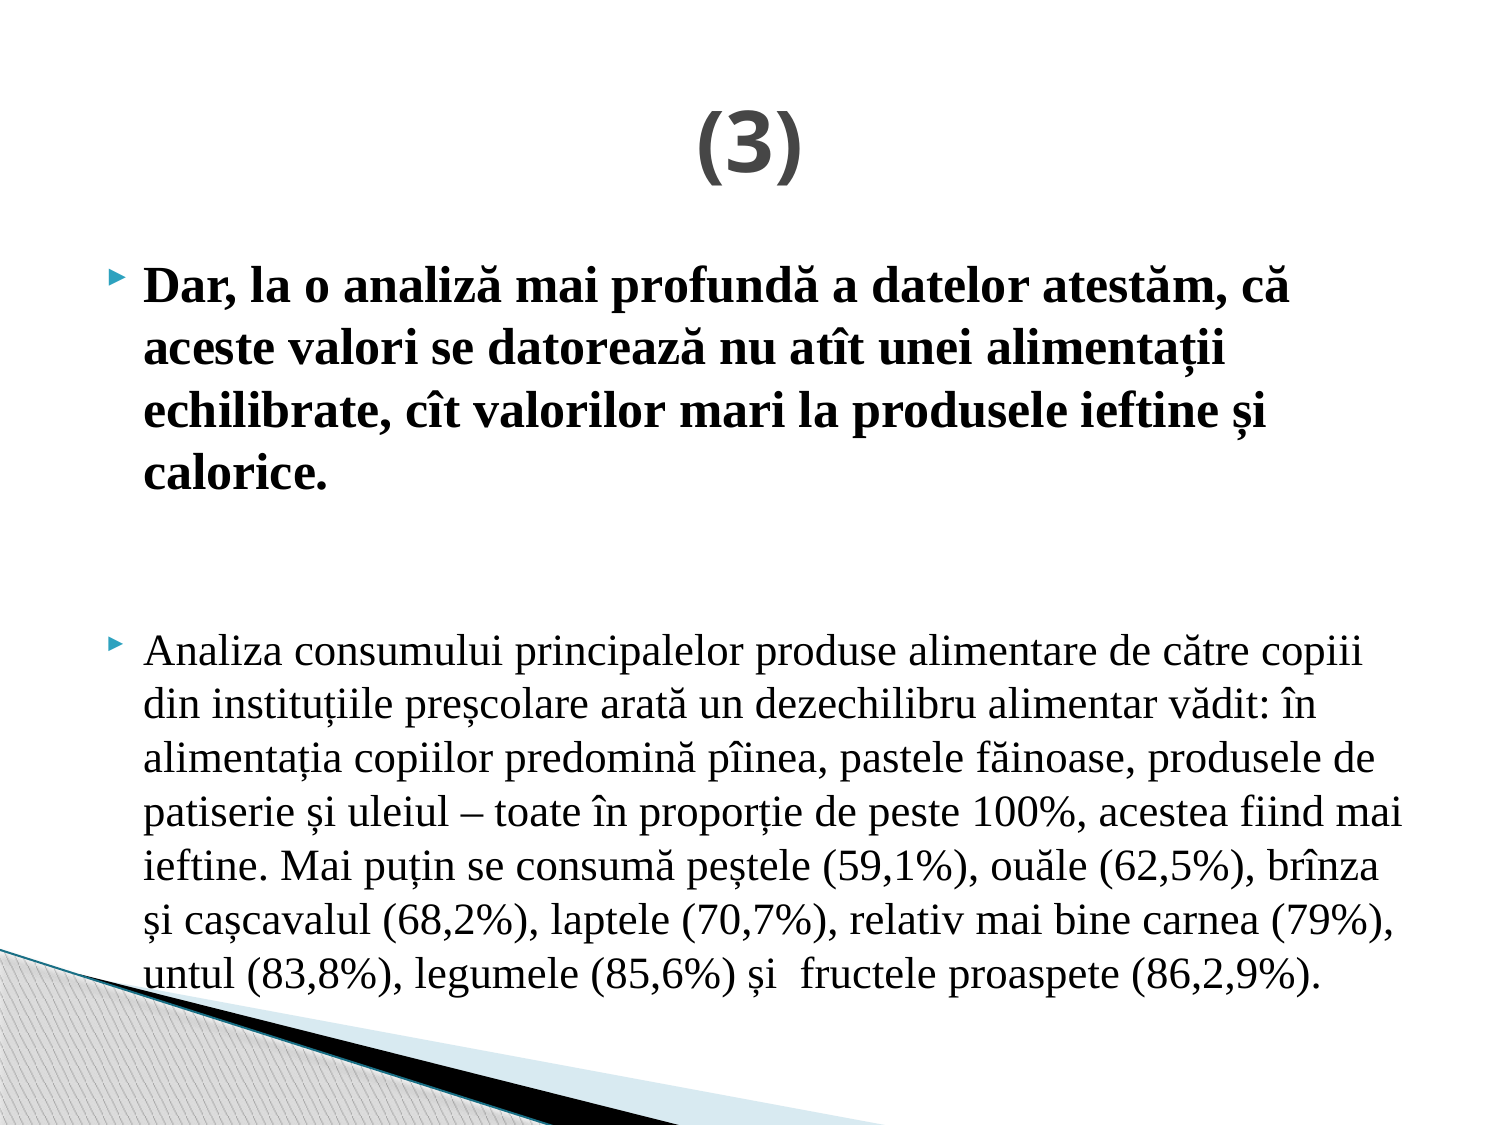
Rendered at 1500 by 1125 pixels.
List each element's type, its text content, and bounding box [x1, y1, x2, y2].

list Dar, la o analiză mai profundă a datelor atestăm, că aceste valori se datorează nu atît unei alimentații echilibrate, cît valorilor mari la produsele ieftine și calorice. Analiza consumului principalelor produse alimentare de către copiii din instituțiile preșcolare arată un dezechilibru alimentar vădit: în alimentația copiilor predomină pîinea, pastele făinoase, produsele de patiserie și uleiul – toate în proporție de peste 100%, acestea fiind mai ieftine. Mai puțin se consumă peștele (59,1%), ouăle (62,5%), brînza și cașcavalul (68,2%), laptele (70,7%), relativ mai bine carnea (79%), untul (83,8%), legumele (85,6%) și fructele proaspete (86,2,9%). [75, 243, 1425, 1024]
title (3) [75, 45, 1425, 233]
